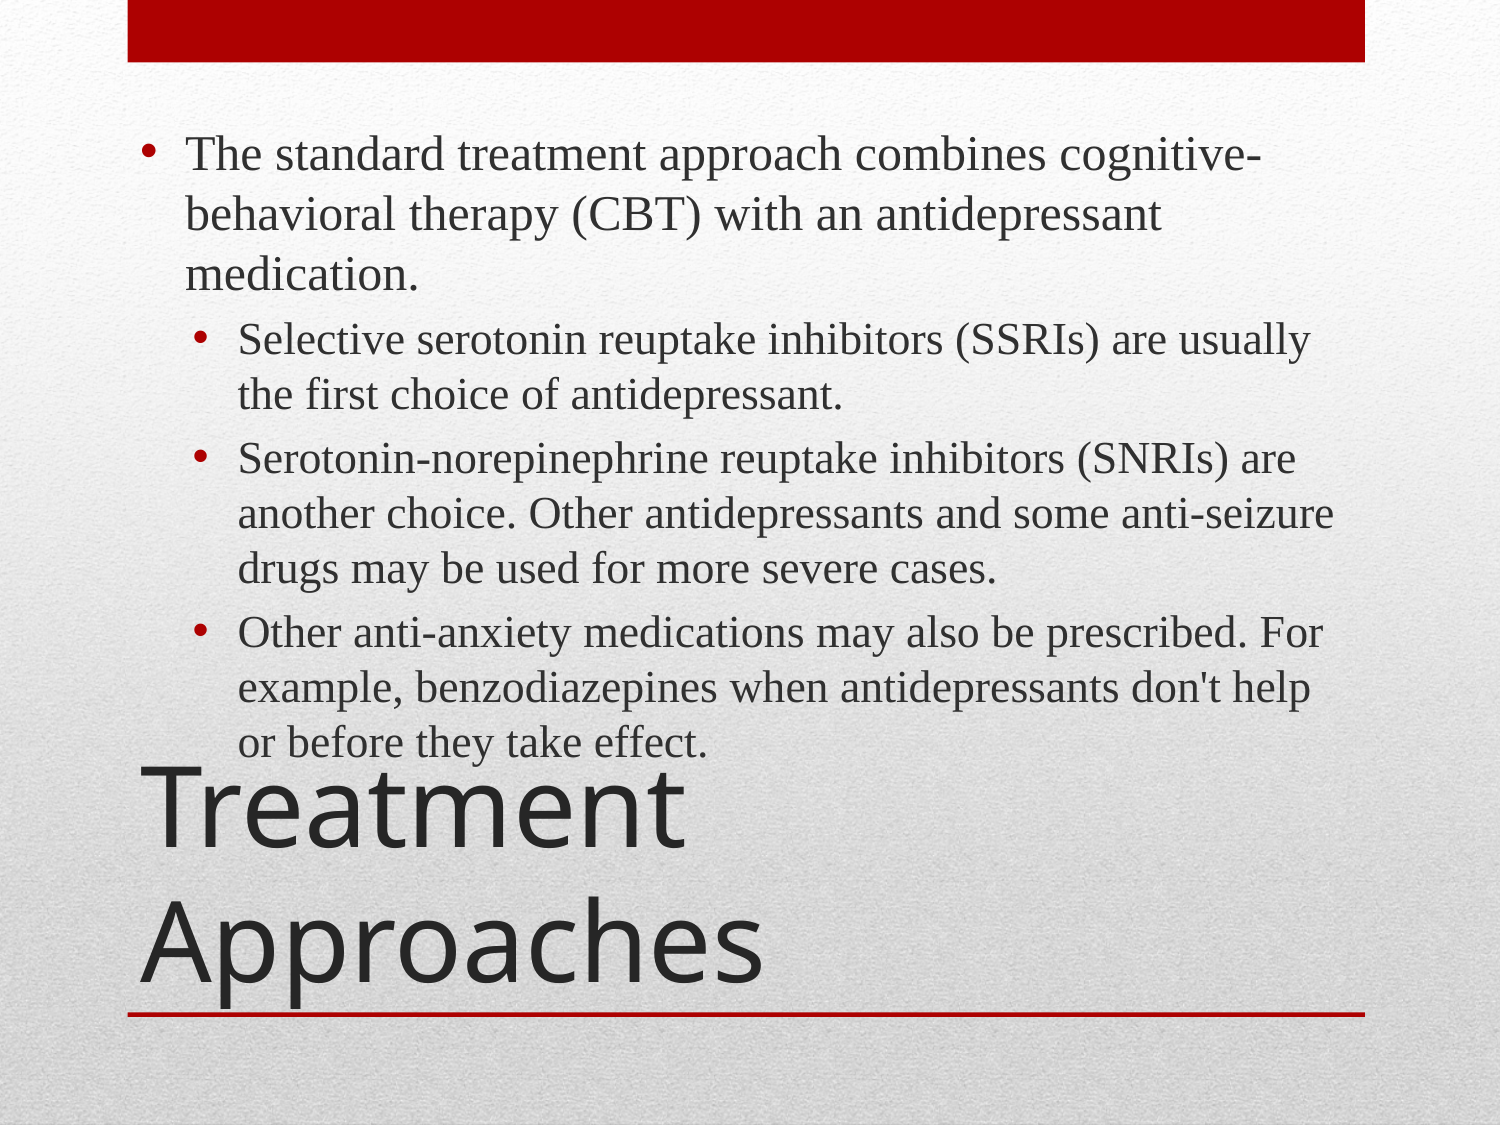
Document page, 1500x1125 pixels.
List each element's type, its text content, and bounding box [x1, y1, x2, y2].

list The standard treatment approach combines cognitive-behavioral therapy (CBT) with an antidepressant medication. Selective serotonin reuptake inhibitors (SSRIs) are usually the first choice of antidepressant. Serotonin-norepinephrine reuptake inhibitors (SNRIs) are another choice. Other antidepressants and some anti-seizure drugs may be used for more severe cases. Other anti-anxiety medications may also be prescribed. For example, benzodiazepines when antidepressants don't help or before they take effect. [125, 112, 1363, 813]
title Treatment Approaches [125, 813, 1238, 1013]
